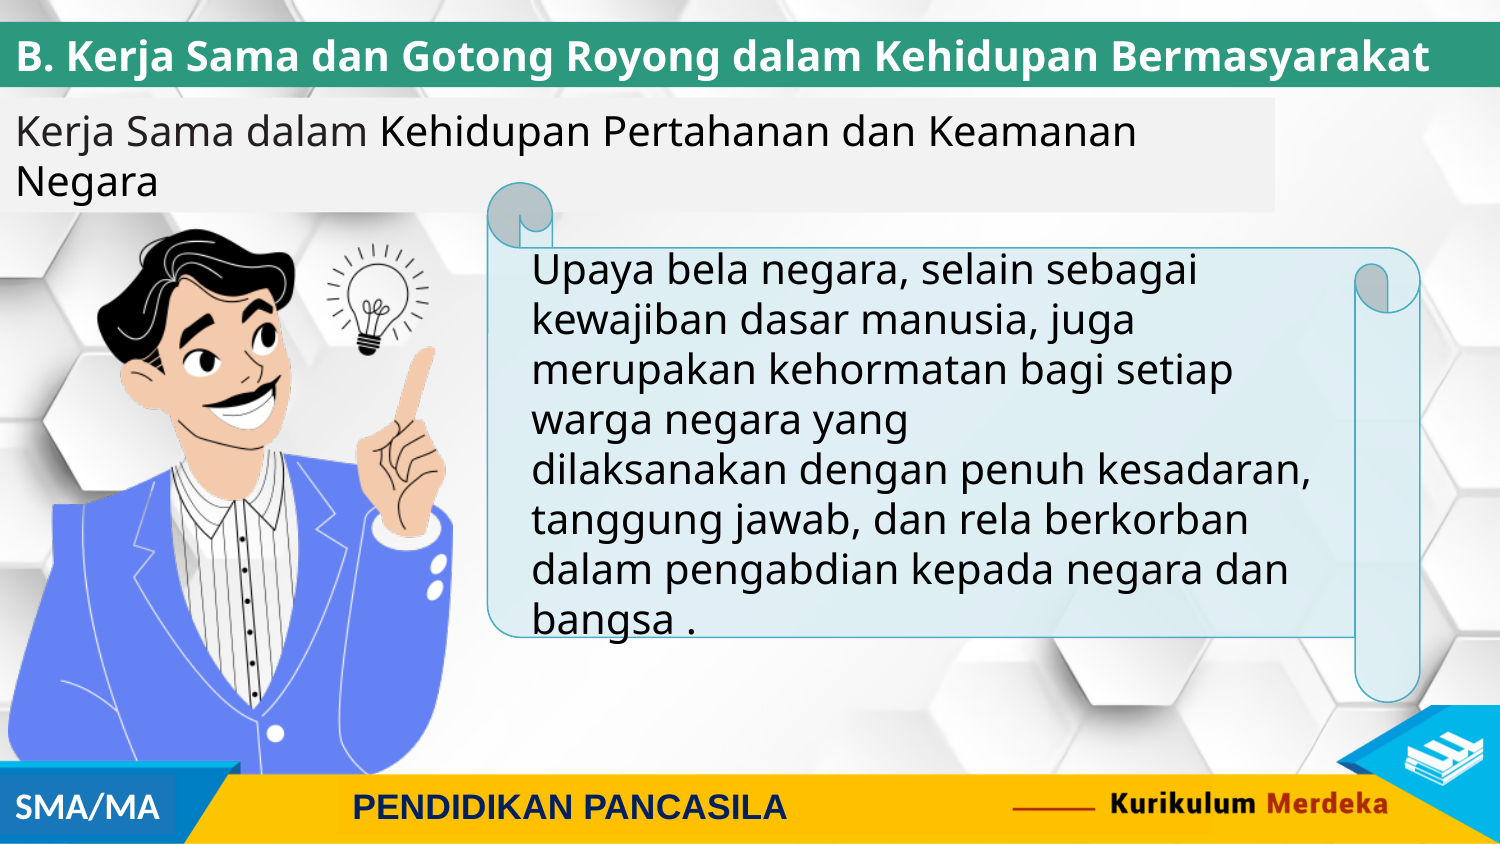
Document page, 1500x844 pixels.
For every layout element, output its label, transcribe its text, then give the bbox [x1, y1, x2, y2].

picture [0, 89, 1500, 705]
picture [0, 0, 1500, 20]
text_box B. Kerja Sama dan Gotong Royong dalam Kehidupan Bermasyarakat [0, 20, 1500, 89]
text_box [0, 705, 1500, 844]
text_box Upaya bela negara, selain sebagai kewajiban dasar manusia, juga merupakan kehormatan bagi setiap warga negara yang dilaksanakan dengan penuh kesadaran, tanggung jawab, dan rela berkorban dalam pengabdian kepada negara dan bangsa . [487, 182, 1421, 703]
text_box Kerja Sama dalam Kehidupan Pertahanan dan Keamanan Negara [0, 97, 1275, 213]
